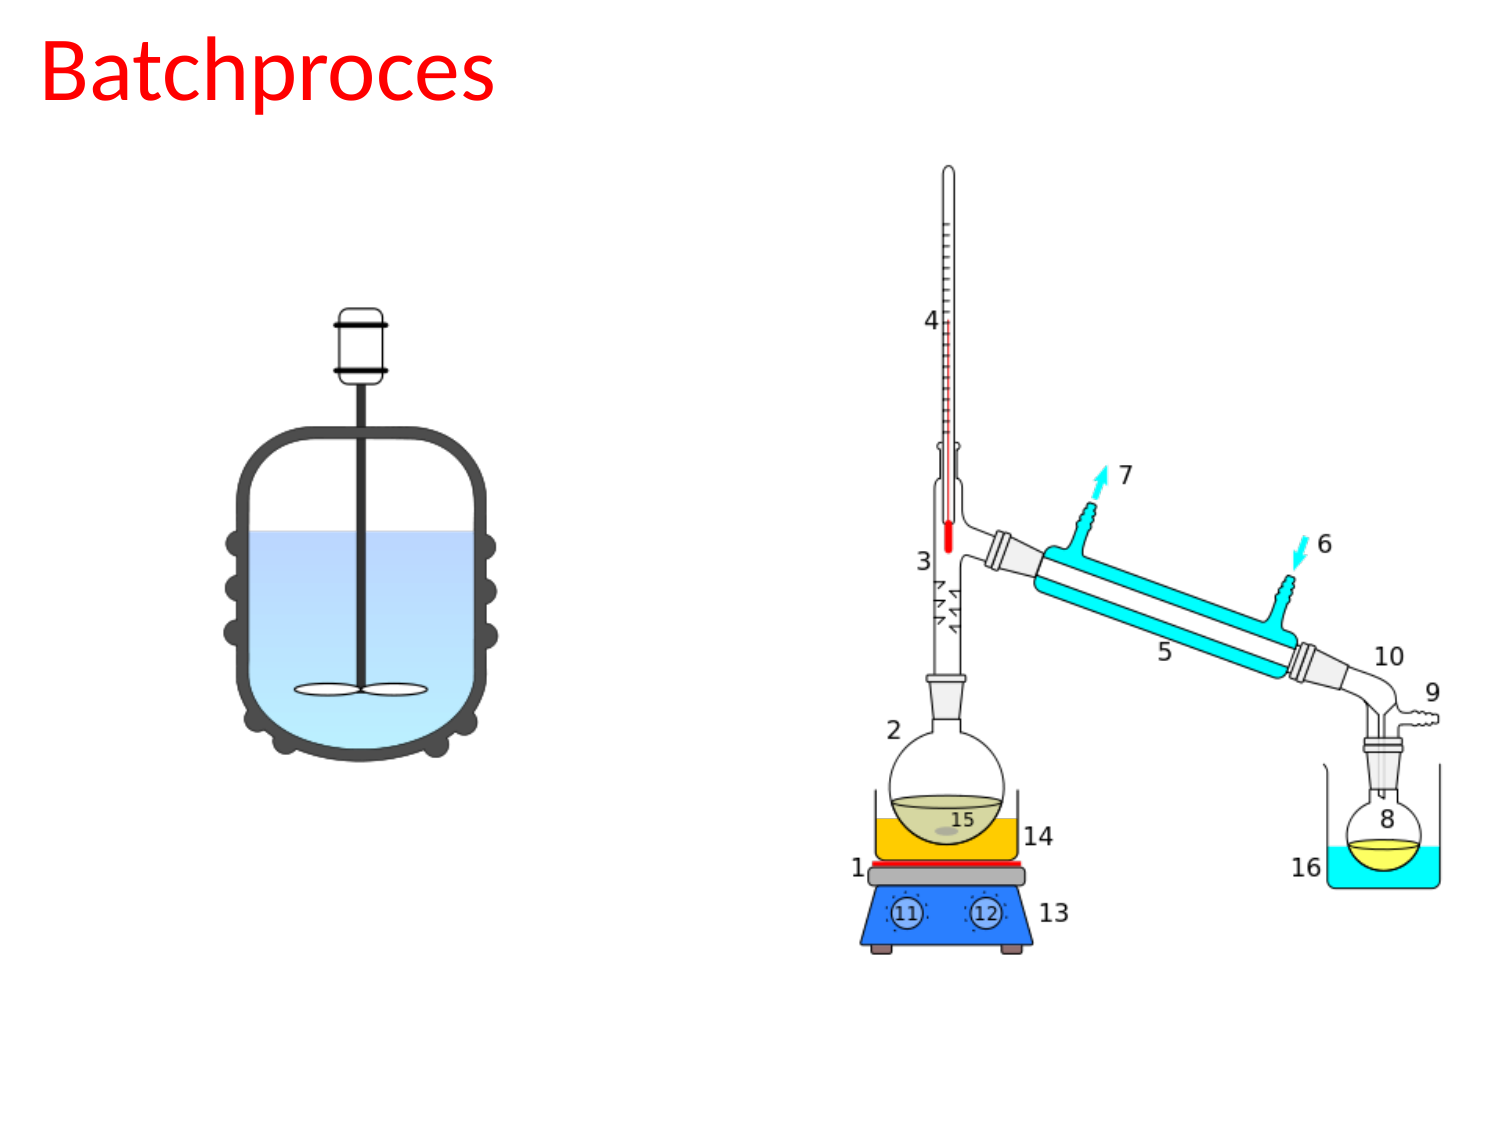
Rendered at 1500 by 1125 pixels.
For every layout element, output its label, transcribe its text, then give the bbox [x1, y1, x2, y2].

text_box Batchproces [25, 1, 1500, 786]
picture [219, 303, 501, 769]
picture [841, 156, 1455, 969]
